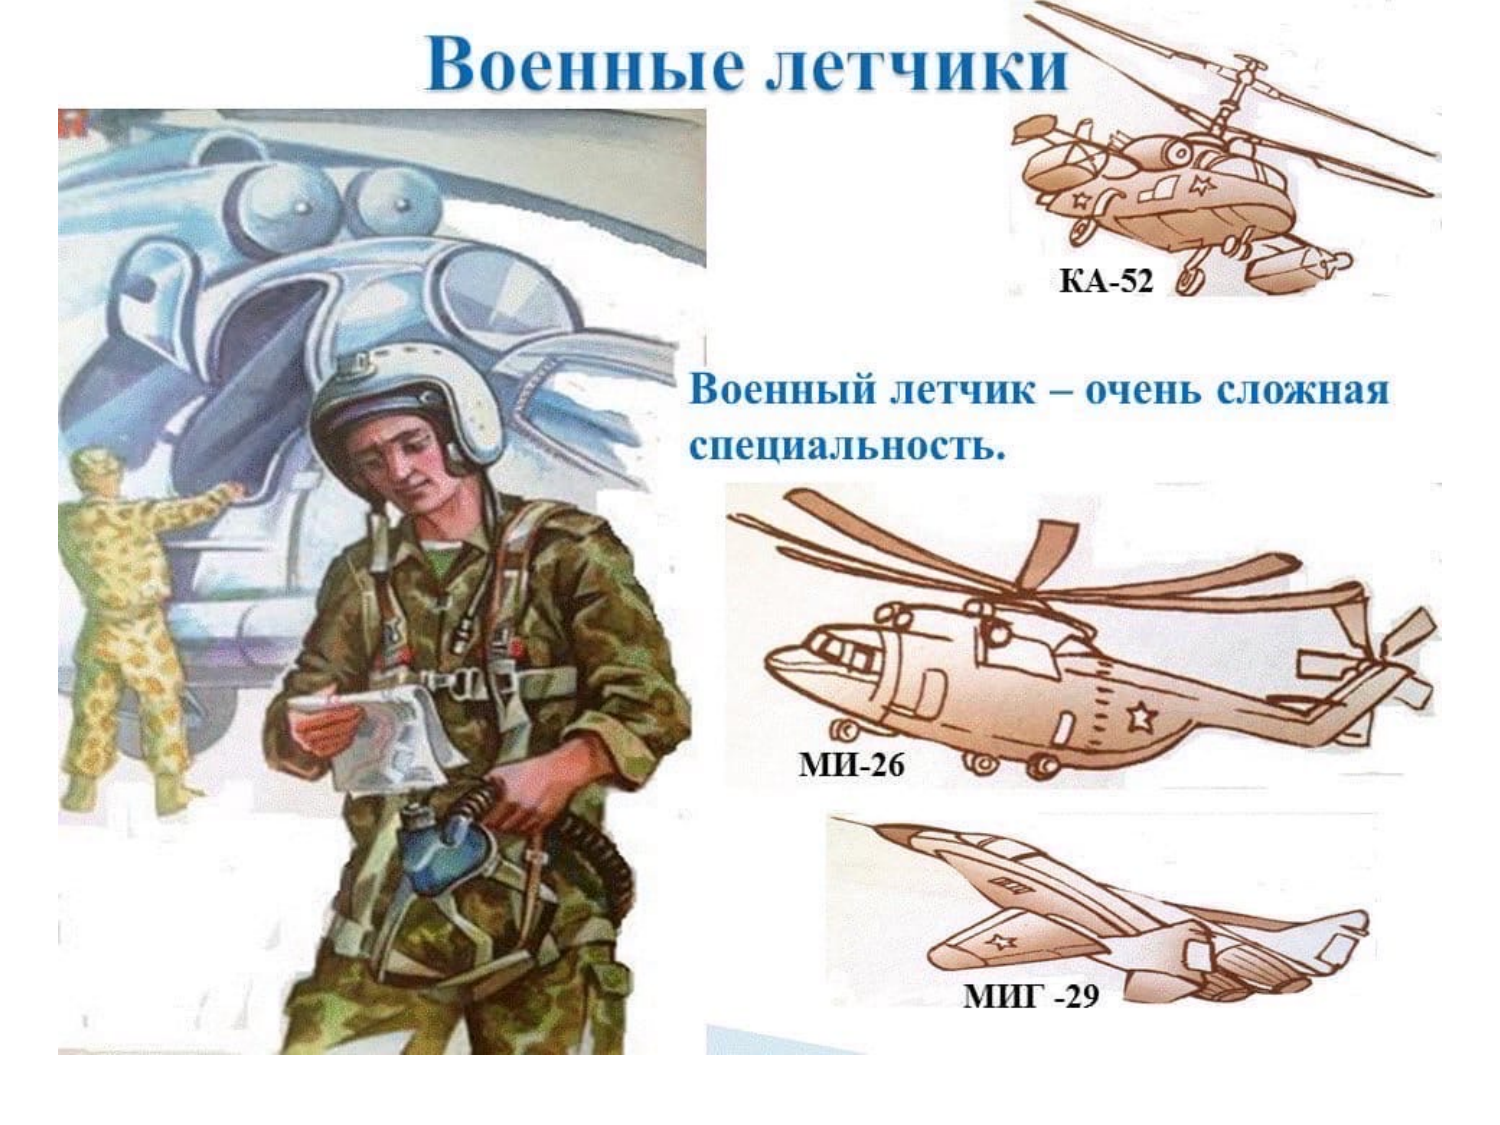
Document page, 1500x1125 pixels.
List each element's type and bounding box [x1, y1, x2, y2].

list [58, 0, 1442, 1055]
